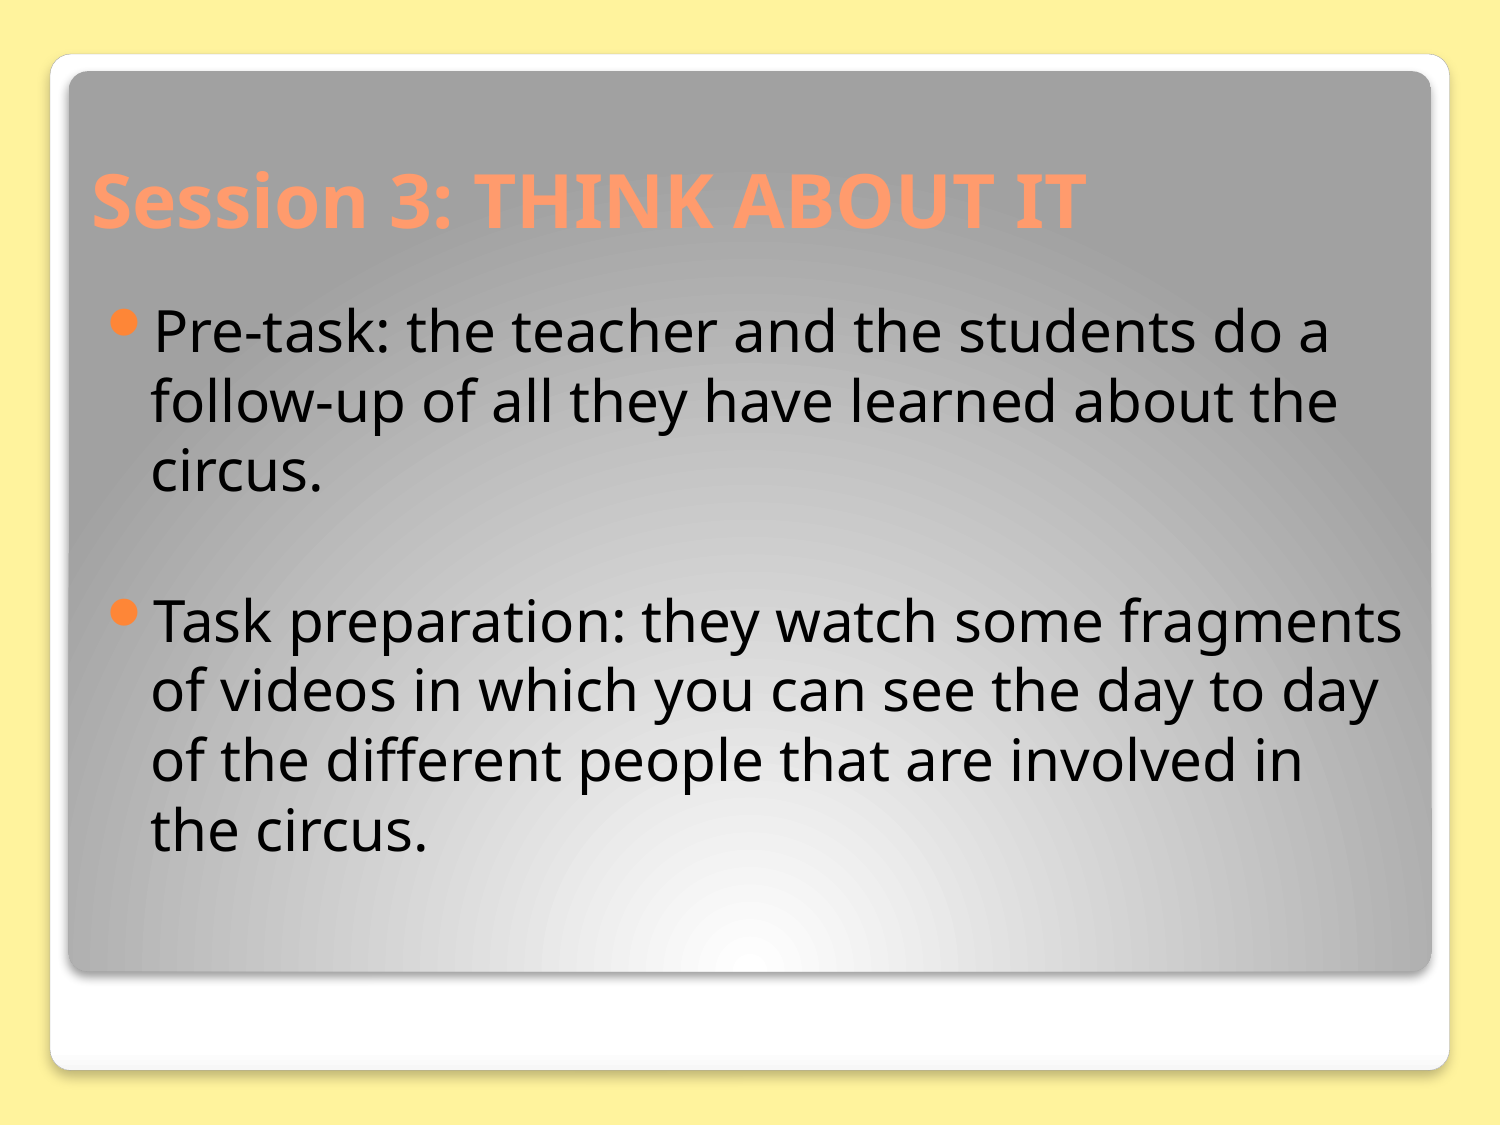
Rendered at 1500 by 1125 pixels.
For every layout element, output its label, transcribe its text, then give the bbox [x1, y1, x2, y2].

list Pre-task: the teacher and the students do a follow-up of all they have learned about the circus. Task preparation: they watch some fragments of videos in which you can see the day to day of the different people that are involved in the circus. [76, 278, 1420, 1012]
title Session 3: THINK ABOUT IT [76, 78, 1420, 251]
